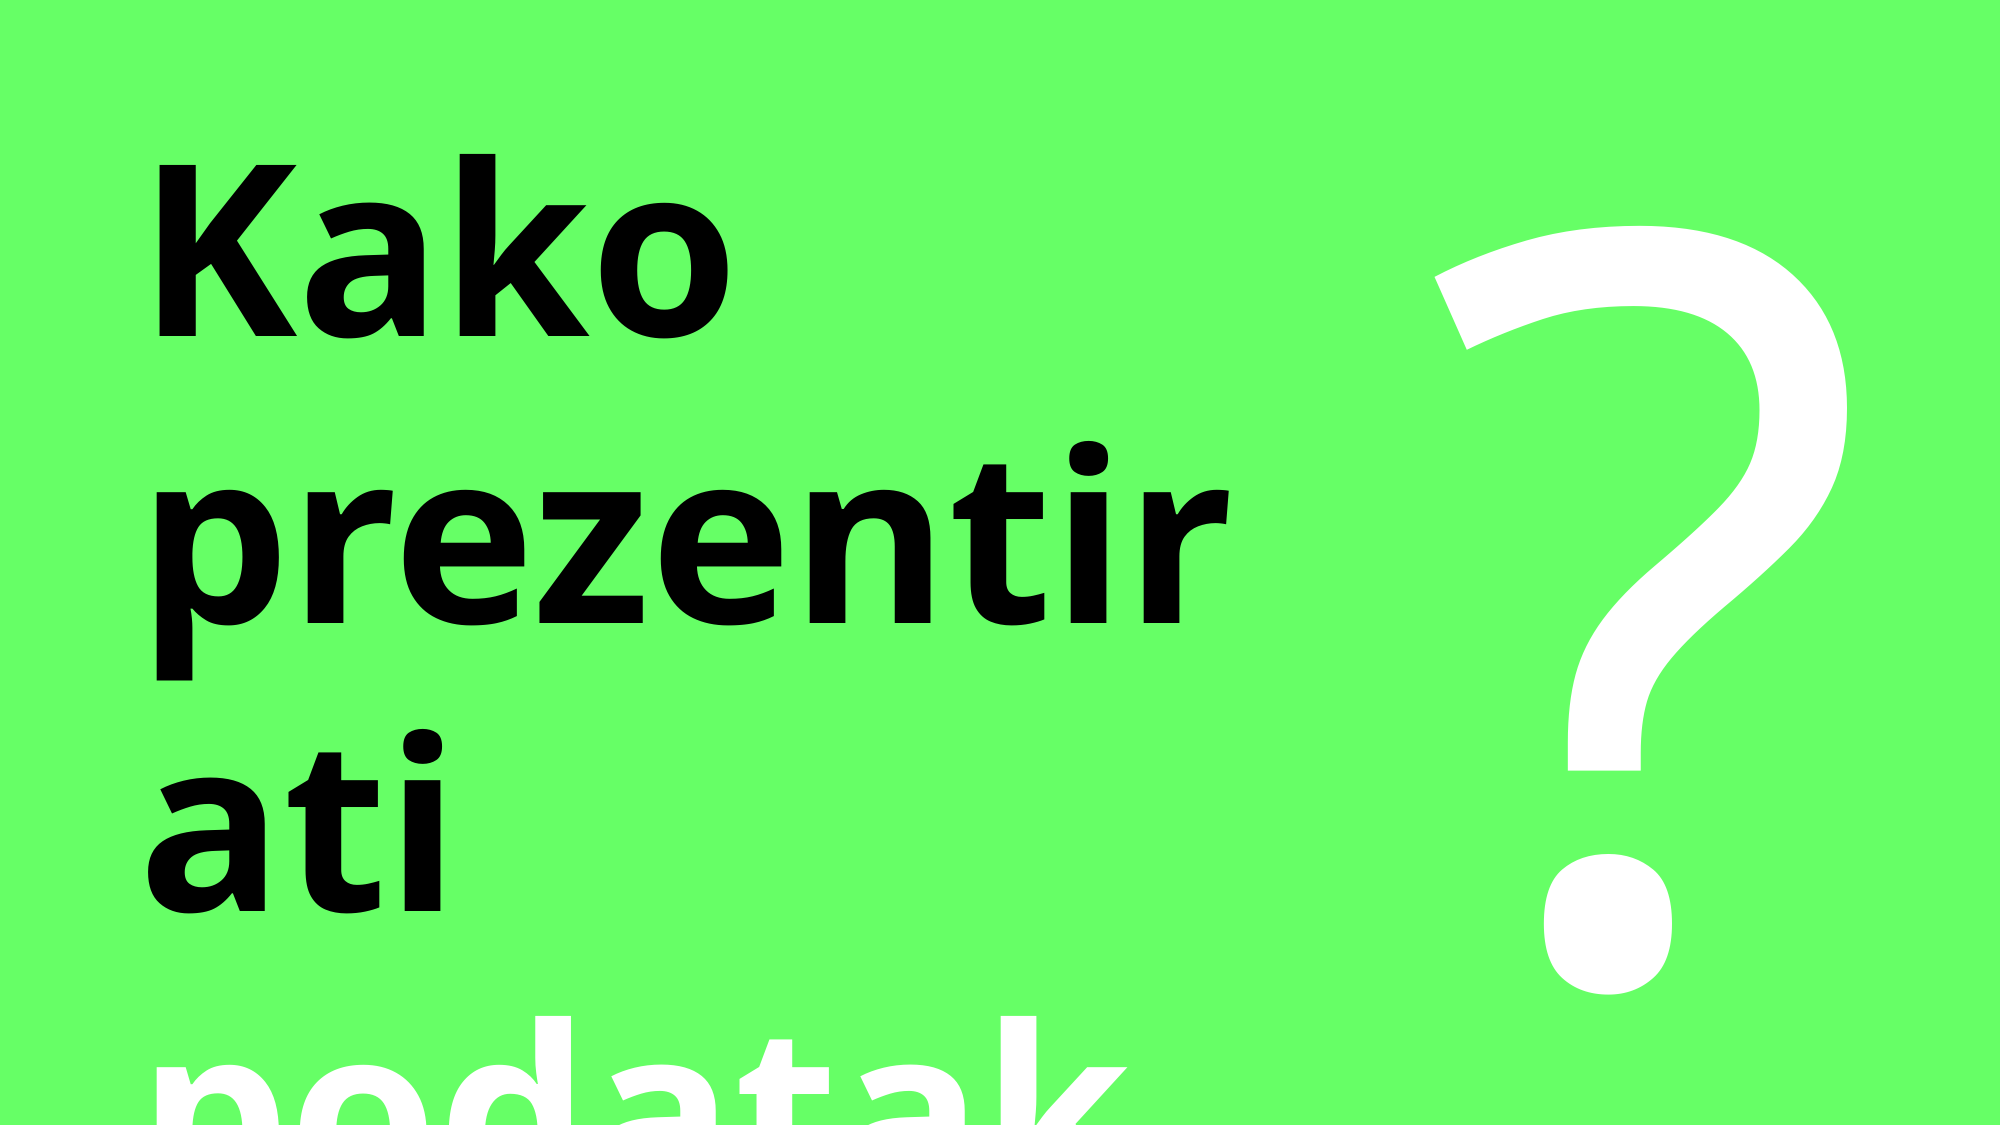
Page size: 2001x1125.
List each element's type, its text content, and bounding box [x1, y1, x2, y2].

text_box Kako prezentirati podatak [123, 89, 1342, 1125]
text_box ? [1407, 0, 1895, 1125]
